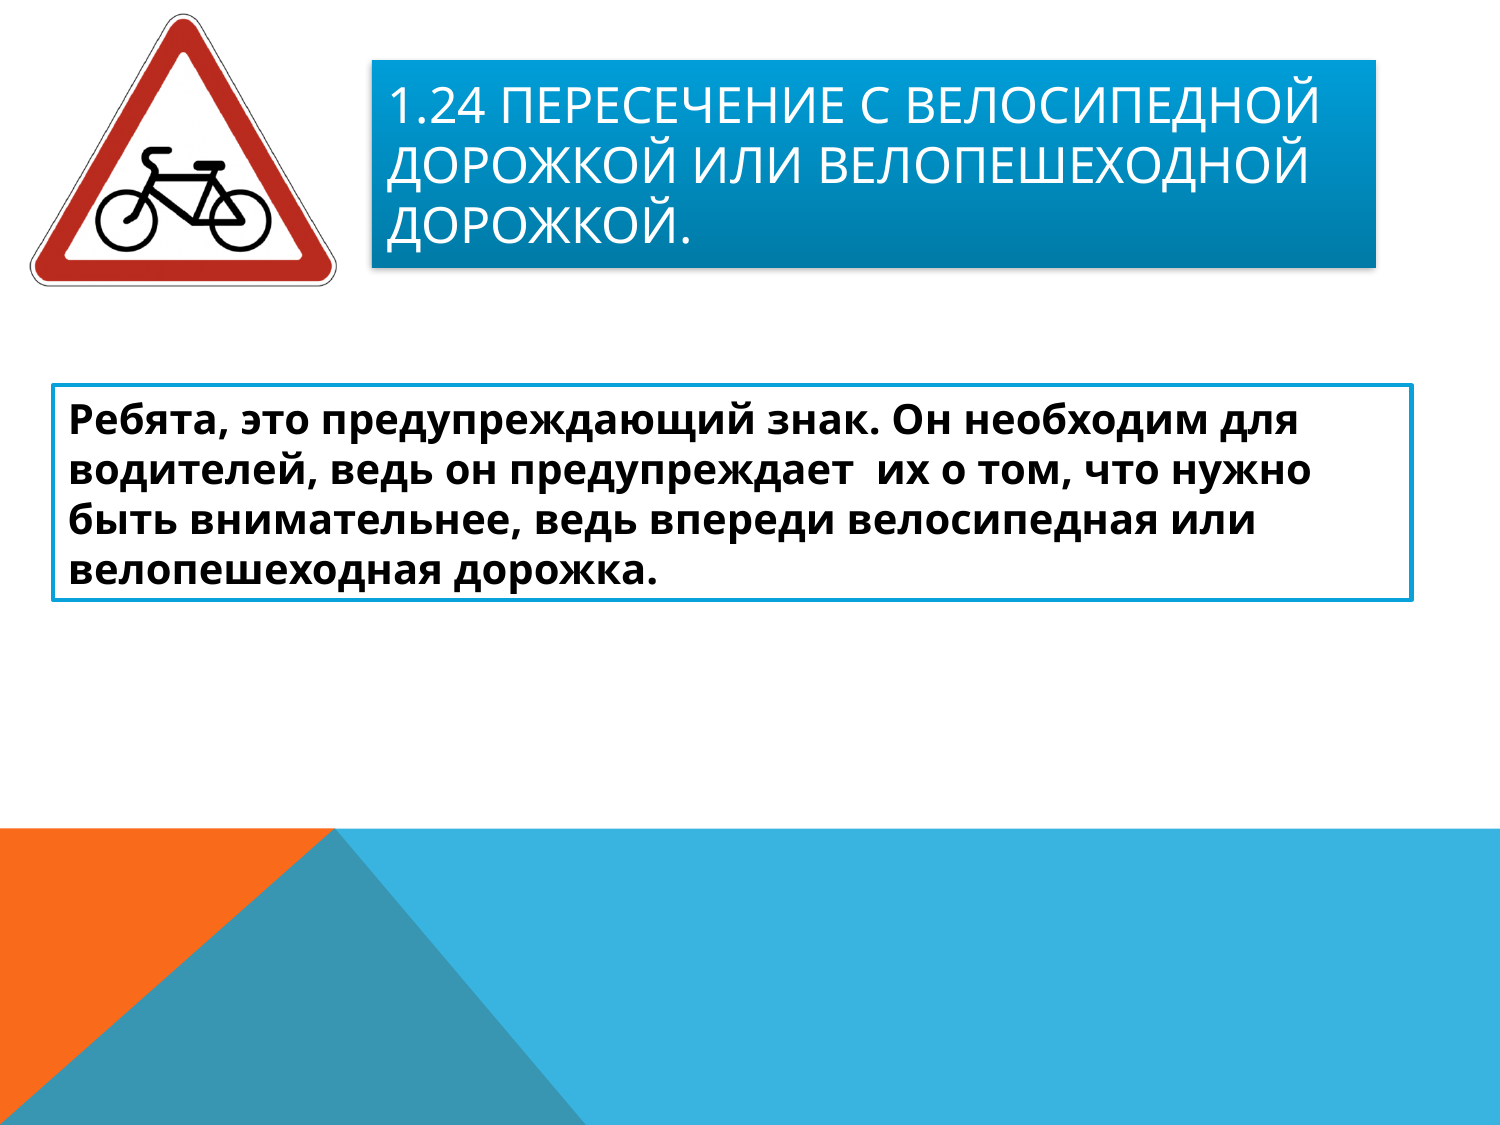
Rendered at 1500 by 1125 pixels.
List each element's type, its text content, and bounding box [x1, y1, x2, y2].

title 1.24 пересечение с велосипедной дорожкой или велопешеходной дорожкой. [371, 60, 1376, 268]
text_box Ребята, это предупреждающий знак. Он необходим для водителей, ведь он предупреждает их о том, что нужно быть внимательнее, ведь впереди велосипедная или велопешеходная дорожка. [51, 383, 1414, 602]
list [29, 0, 337, 304]
